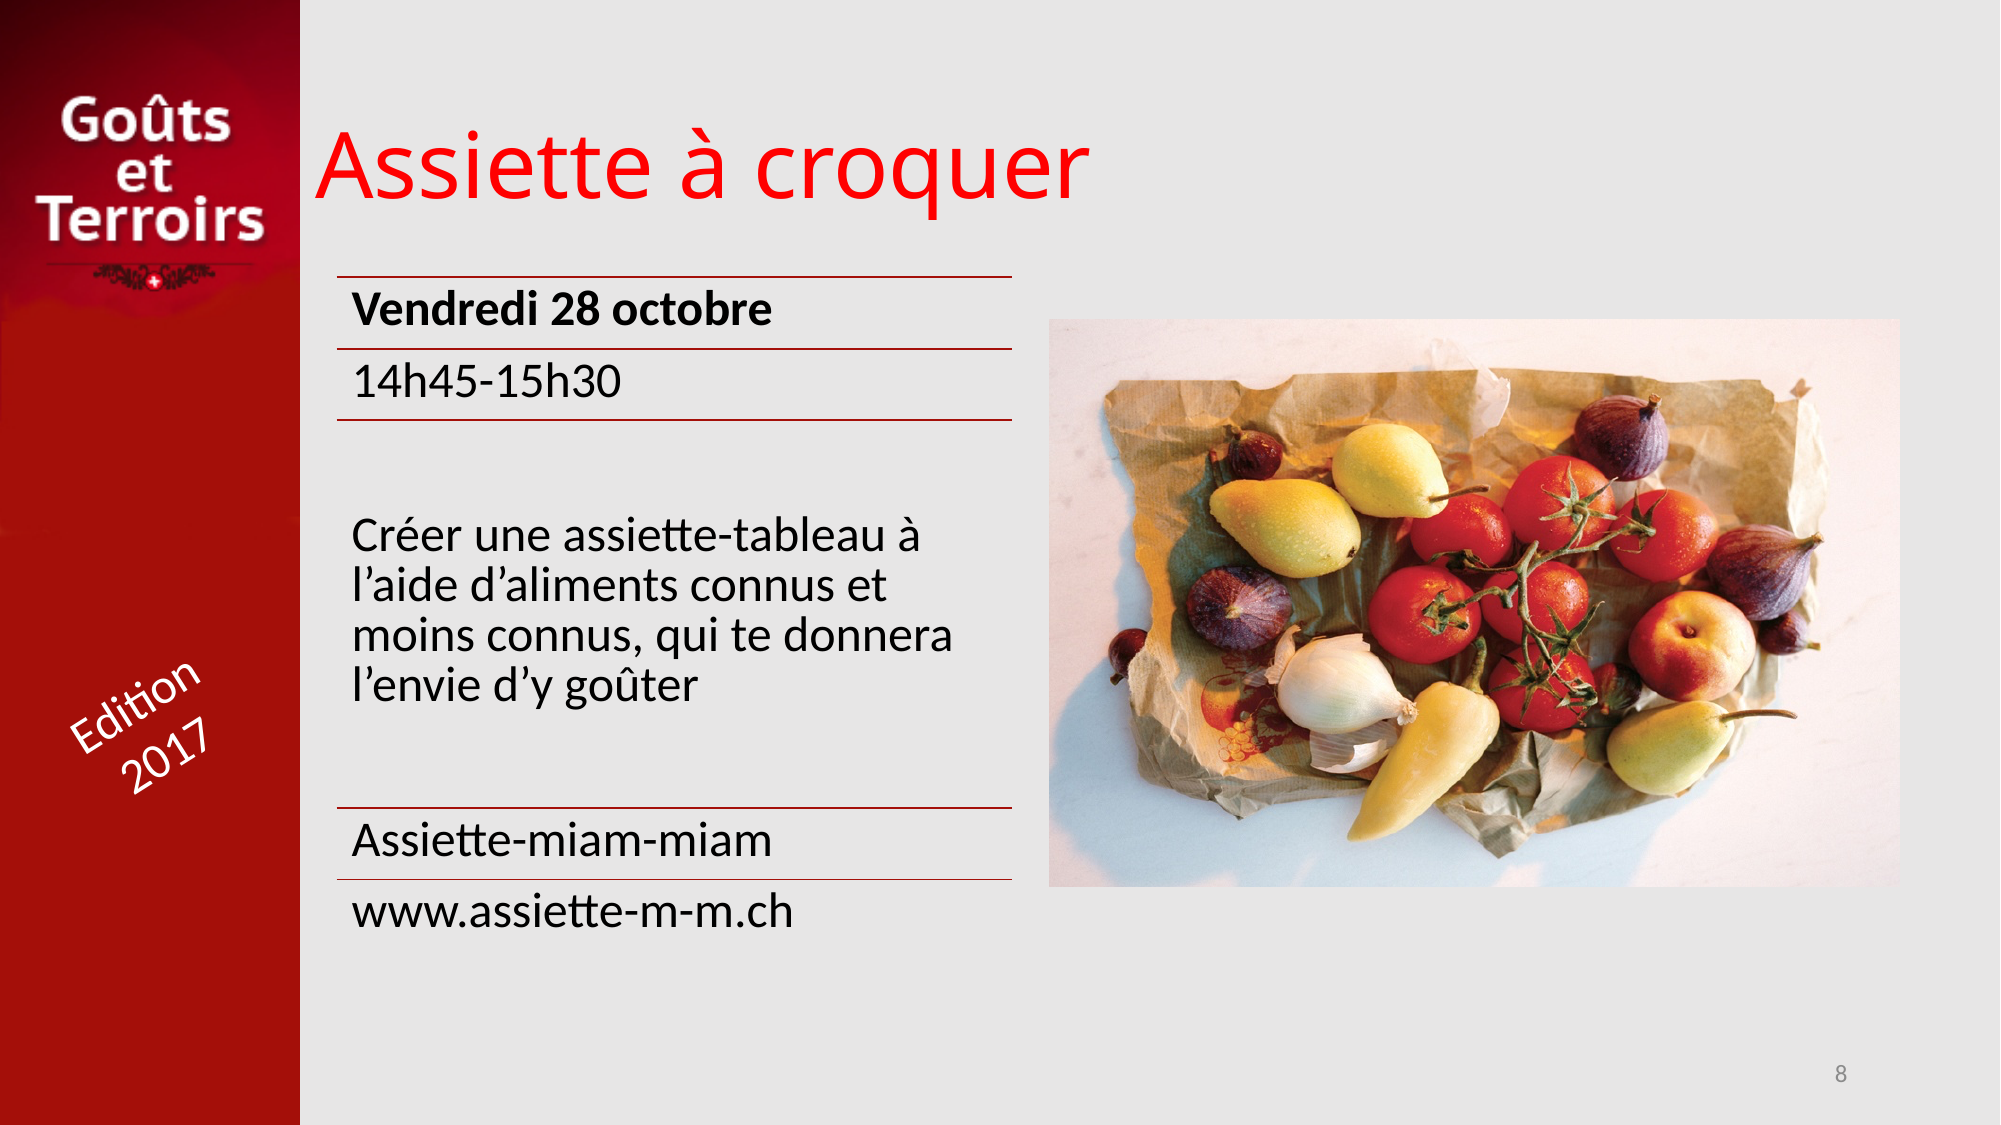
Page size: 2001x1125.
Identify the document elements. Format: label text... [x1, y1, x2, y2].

table_cell 14h45-15h30 [337, 350, 1012, 419]
title Assiette à croquer [300, 59, 1863, 278]
table_cell Assiette-miam-miam [337, 809, 1012, 879]
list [1049, 319, 1900, 887]
picture [0, 0, 300, 1125]
table_cell Créer une assiette-tableau à l’aide d’aliments connus et moins connus, qui te donnera l’envie d’y goûter [337, 421, 1012, 807]
slide_number 8 [1412, 1042, 1863, 1103]
table_cell www.assiette-m-m.ch [337, 880, 1012, 951]
table_header Vendredi 28 octobre [337, 278, 1012, 348]
